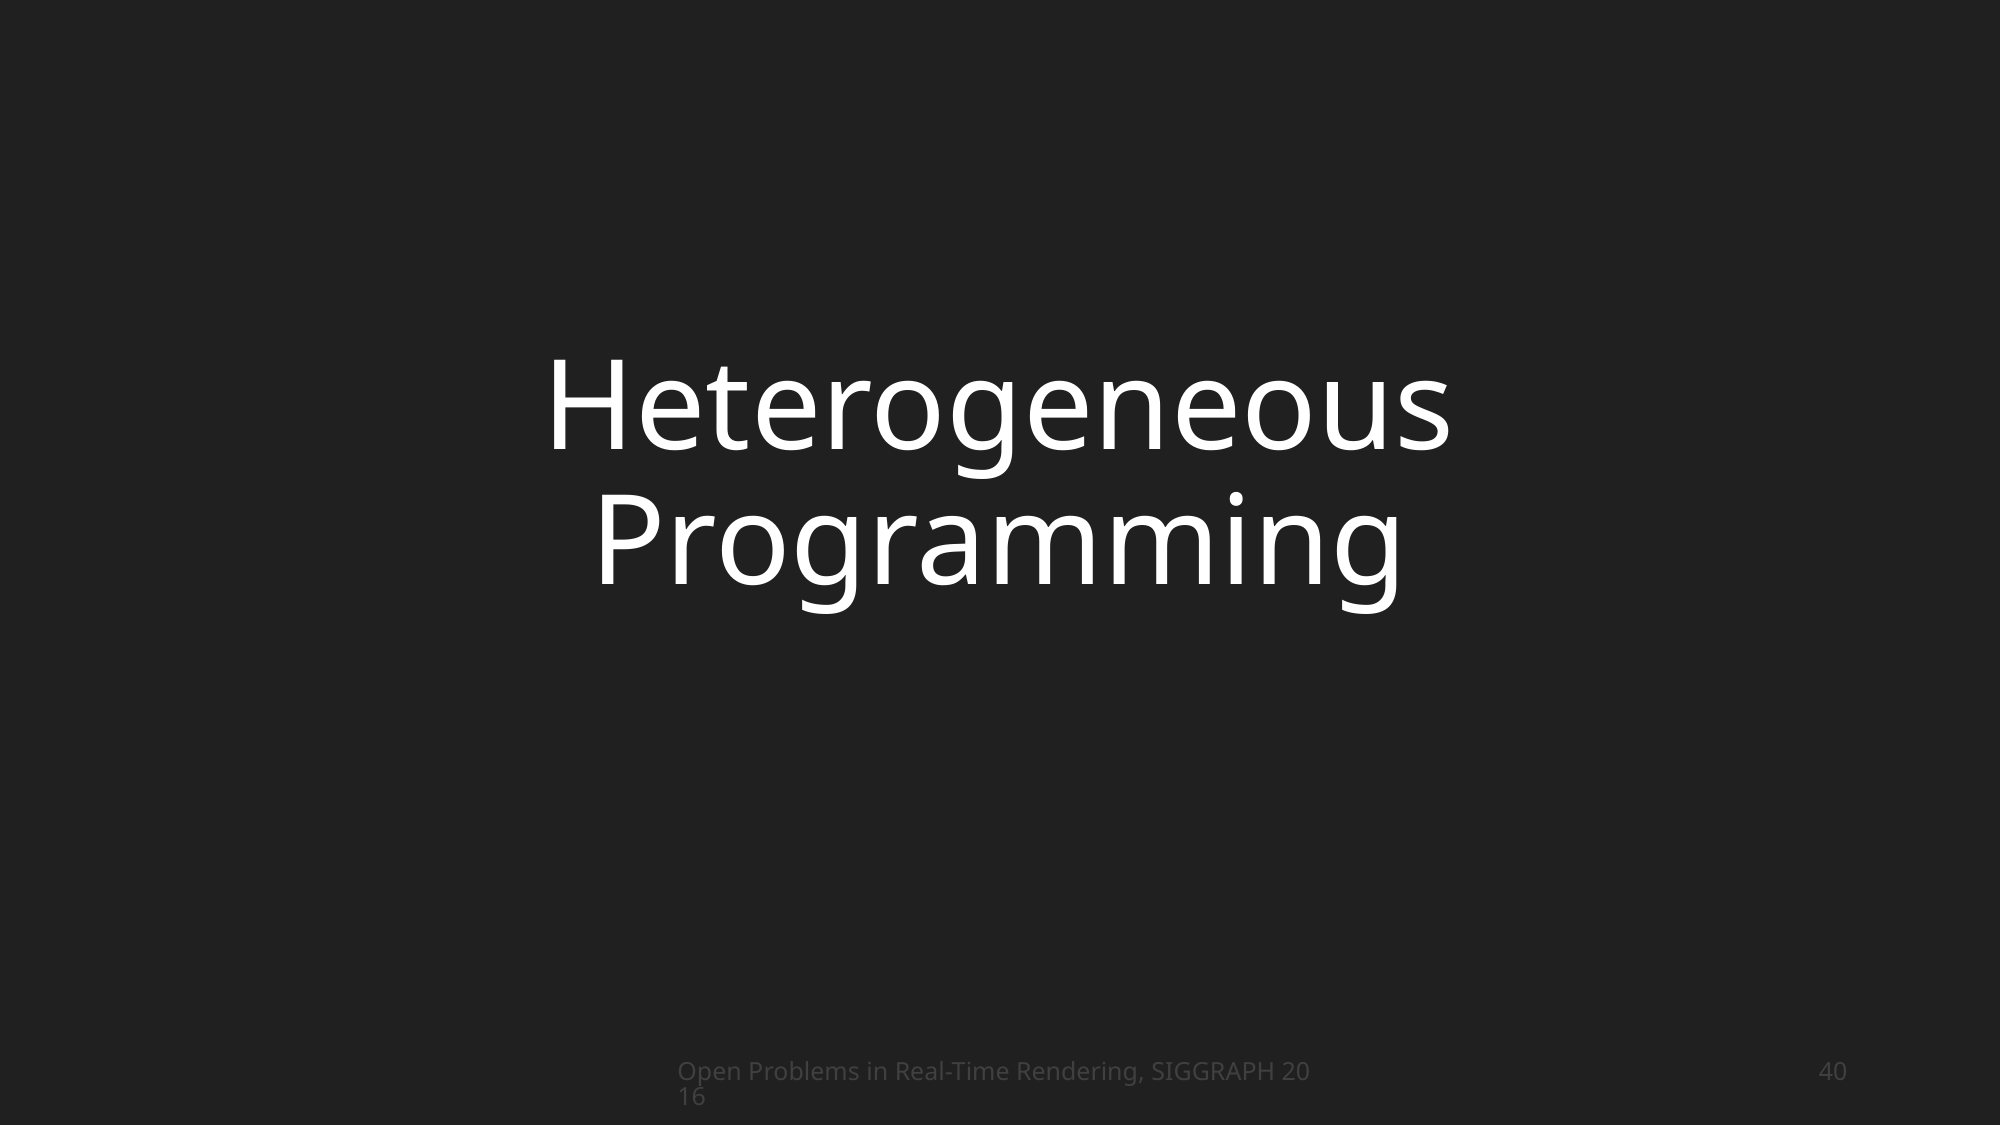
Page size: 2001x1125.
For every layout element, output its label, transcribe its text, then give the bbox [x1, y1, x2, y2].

title Heterogeneous Programming [136, 151, 1862, 620]
footer Open Problems in Real-Time Rendering, SIGGRAPH 2016 [662, 1042, 1338, 1103]
slide_number 40 [1412, 1042, 1863, 1103]
